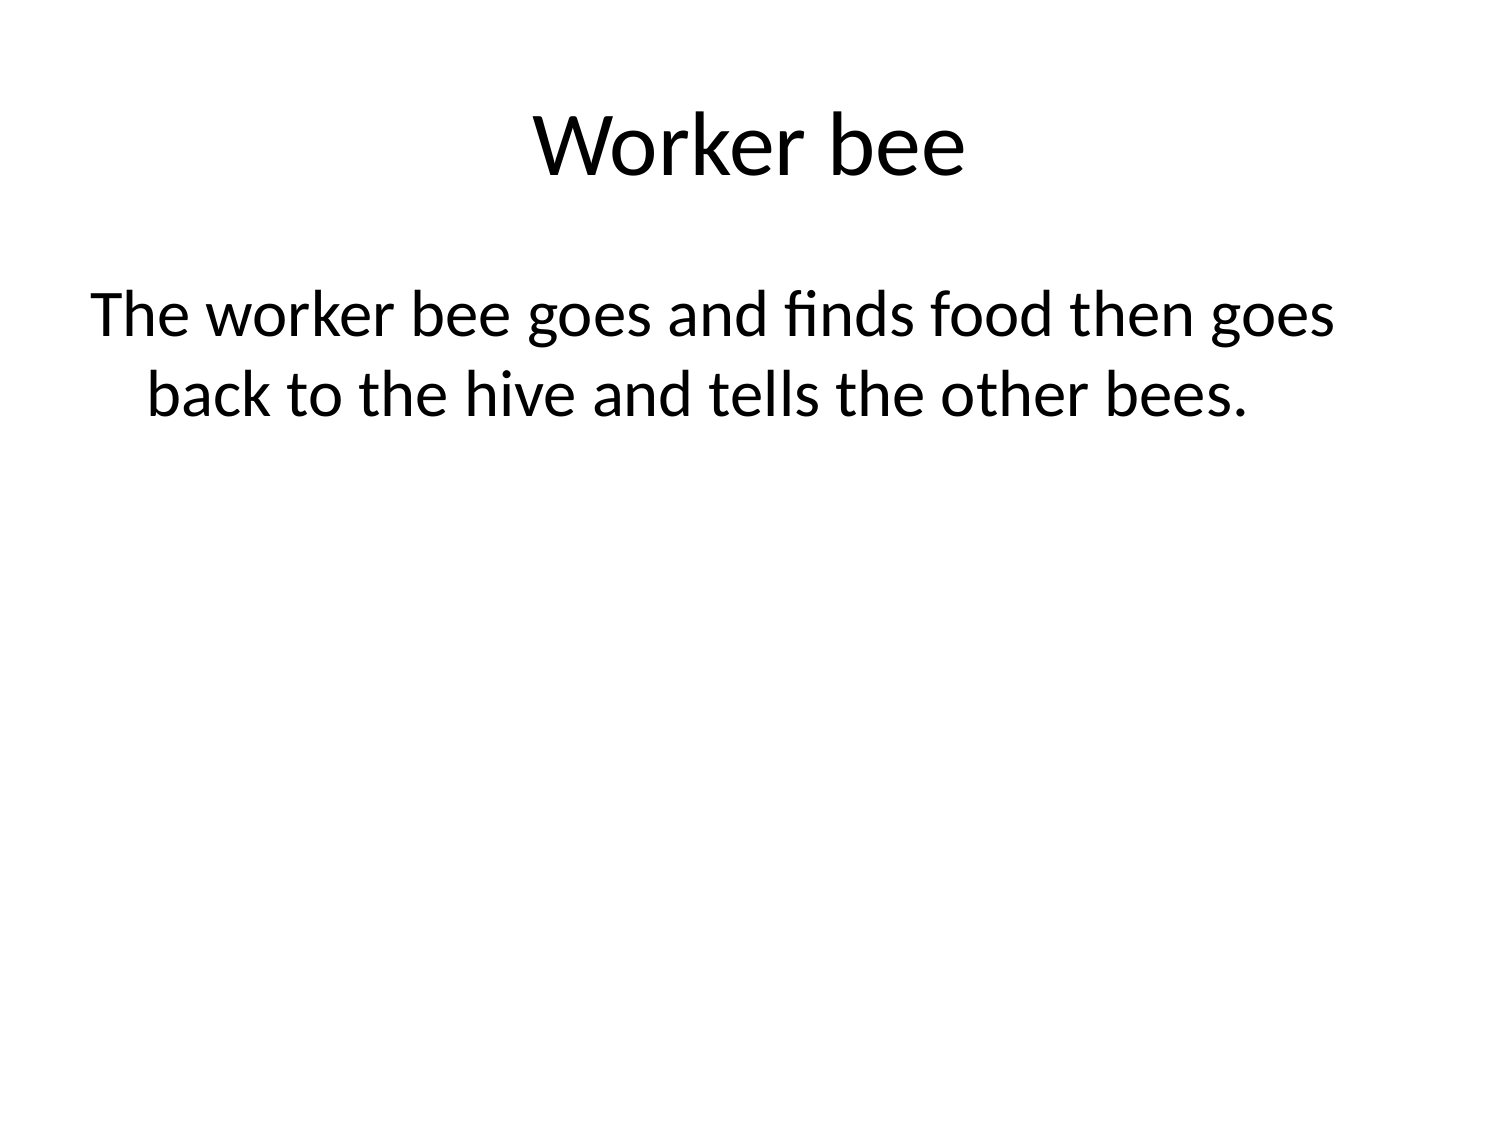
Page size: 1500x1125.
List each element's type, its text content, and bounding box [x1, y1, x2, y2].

list The worker bee goes and finds food then goes back to the hive and tells the other bees. [75, 262, 1425, 1005]
title Worker bee [75, 45, 1425, 233]
